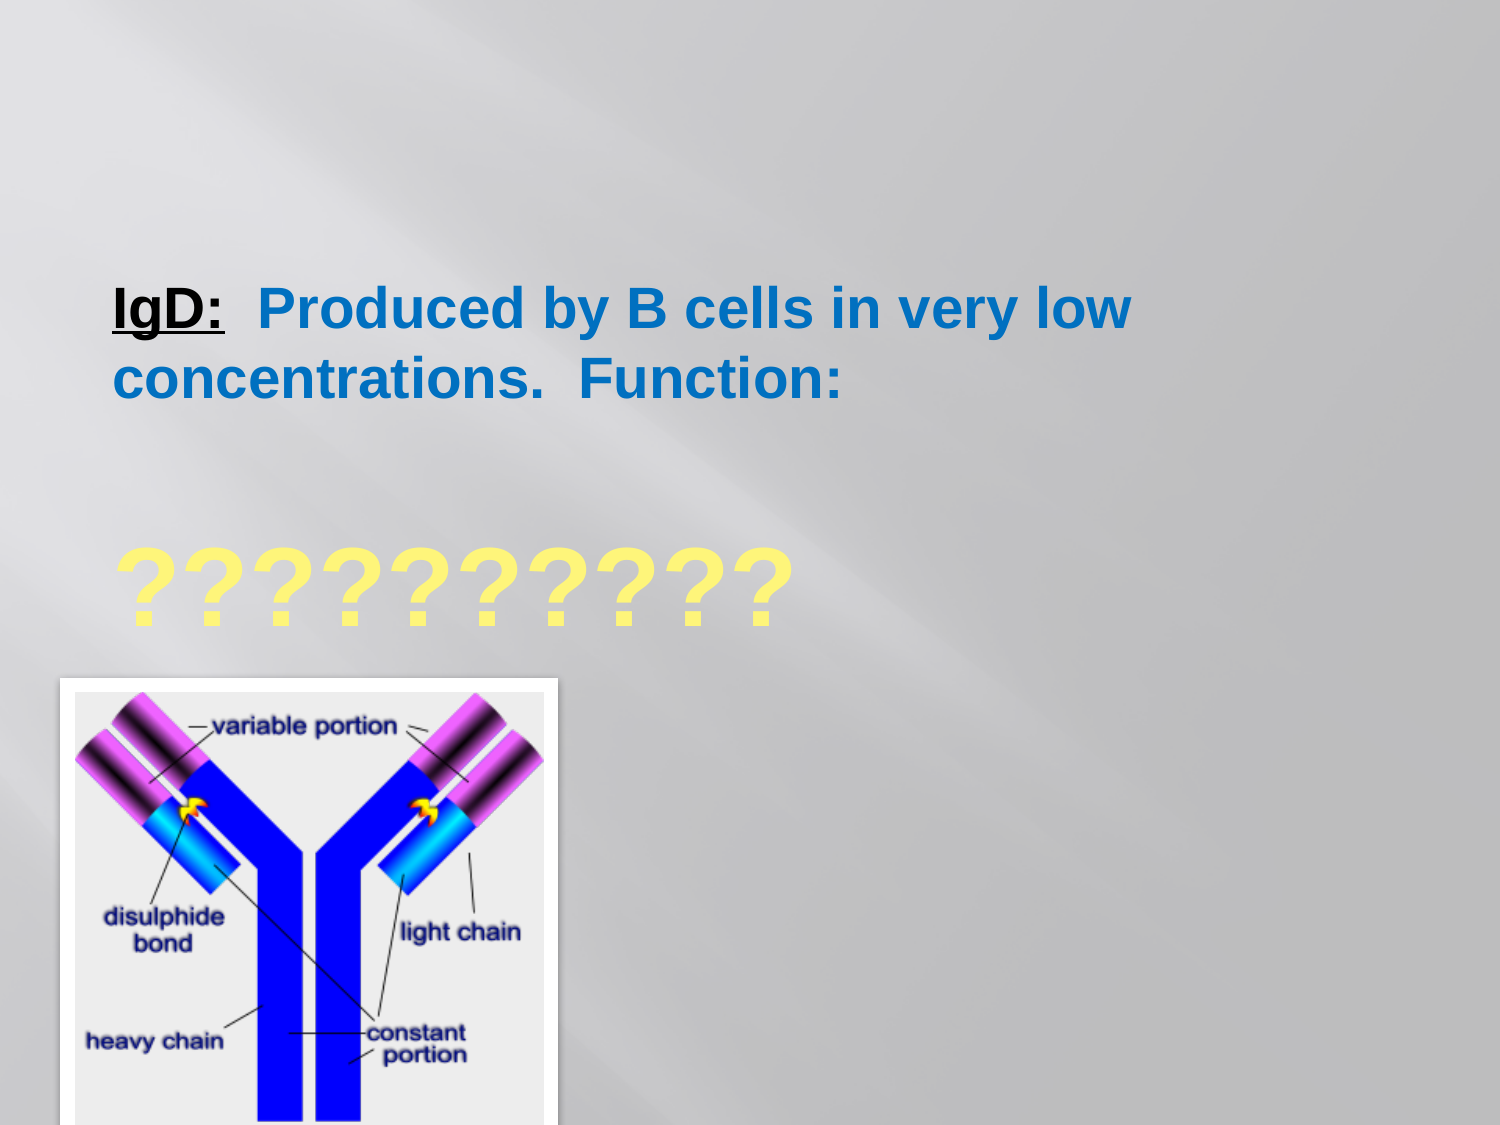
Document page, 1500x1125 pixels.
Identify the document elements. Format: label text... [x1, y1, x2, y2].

picture [74, 691, 544, 1125]
list IgD: Produced by B cells in very low concentrations. Function: ?????????? [75, 262, 1425, 1035]
